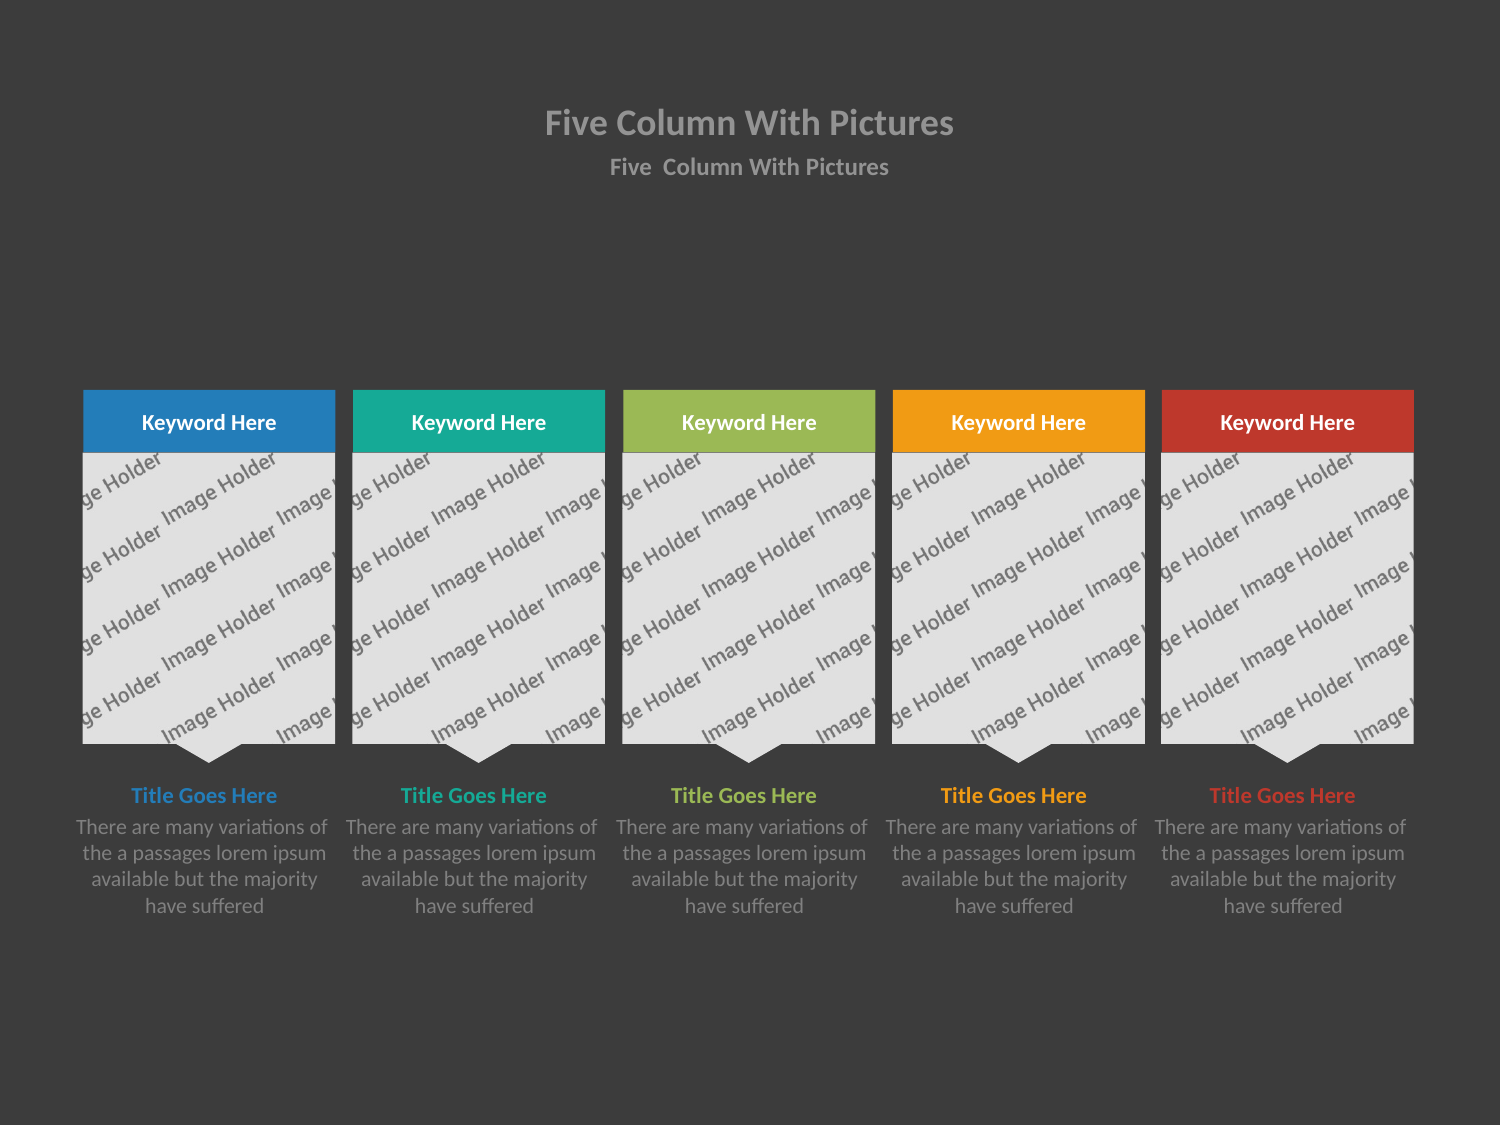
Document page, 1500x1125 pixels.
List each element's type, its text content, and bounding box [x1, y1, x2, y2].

title Five Column With Pictures [287, 91, 1213, 150]
picture [622, 452, 876, 764]
list Title Goes Here [883, 778, 1145, 811]
picture [891, 452, 1146, 764]
list Title Goes Here [1151, 778, 1414, 811]
picture [351, 452, 606, 764]
picture [82, 452, 336, 764]
list There are many variations of the a passages lorem ipsum available but the majority have suffered [614, 812, 876, 917]
list Five Column With Pictures [412, 149, 1088, 183]
list Title Goes Here [343, 778, 605, 811]
list There are many variations of the a passages lorem ipsum available but the majority have suffered [344, 812, 605, 917]
list Keyword Here [632, 404, 866, 438]
list There are many variations of the a passages lorem ipsum available but the majority have suffered [1152, 812, 1414, 917]
list There are many variations of the a passages lorem ipsum available but the majority have suffered [883, 812, 1145, 917]
list Keyword Here [92, 404, 327, 438]
list Title Goes Here [613, 778, 876, 811]
list Keyword Here [902, 404, 1136, 438]
list Title Goes Here [73, 778, 336, 811]
picture [1160, 452, 1414, 764]
list Keyword Here [362, 404, 596, 438]
list There are many variations of the a passages lorem ipsum available but the majority have suffered [74, 812, 336, 917]
list Keyword Here [1171, 404, 1405, 438]
